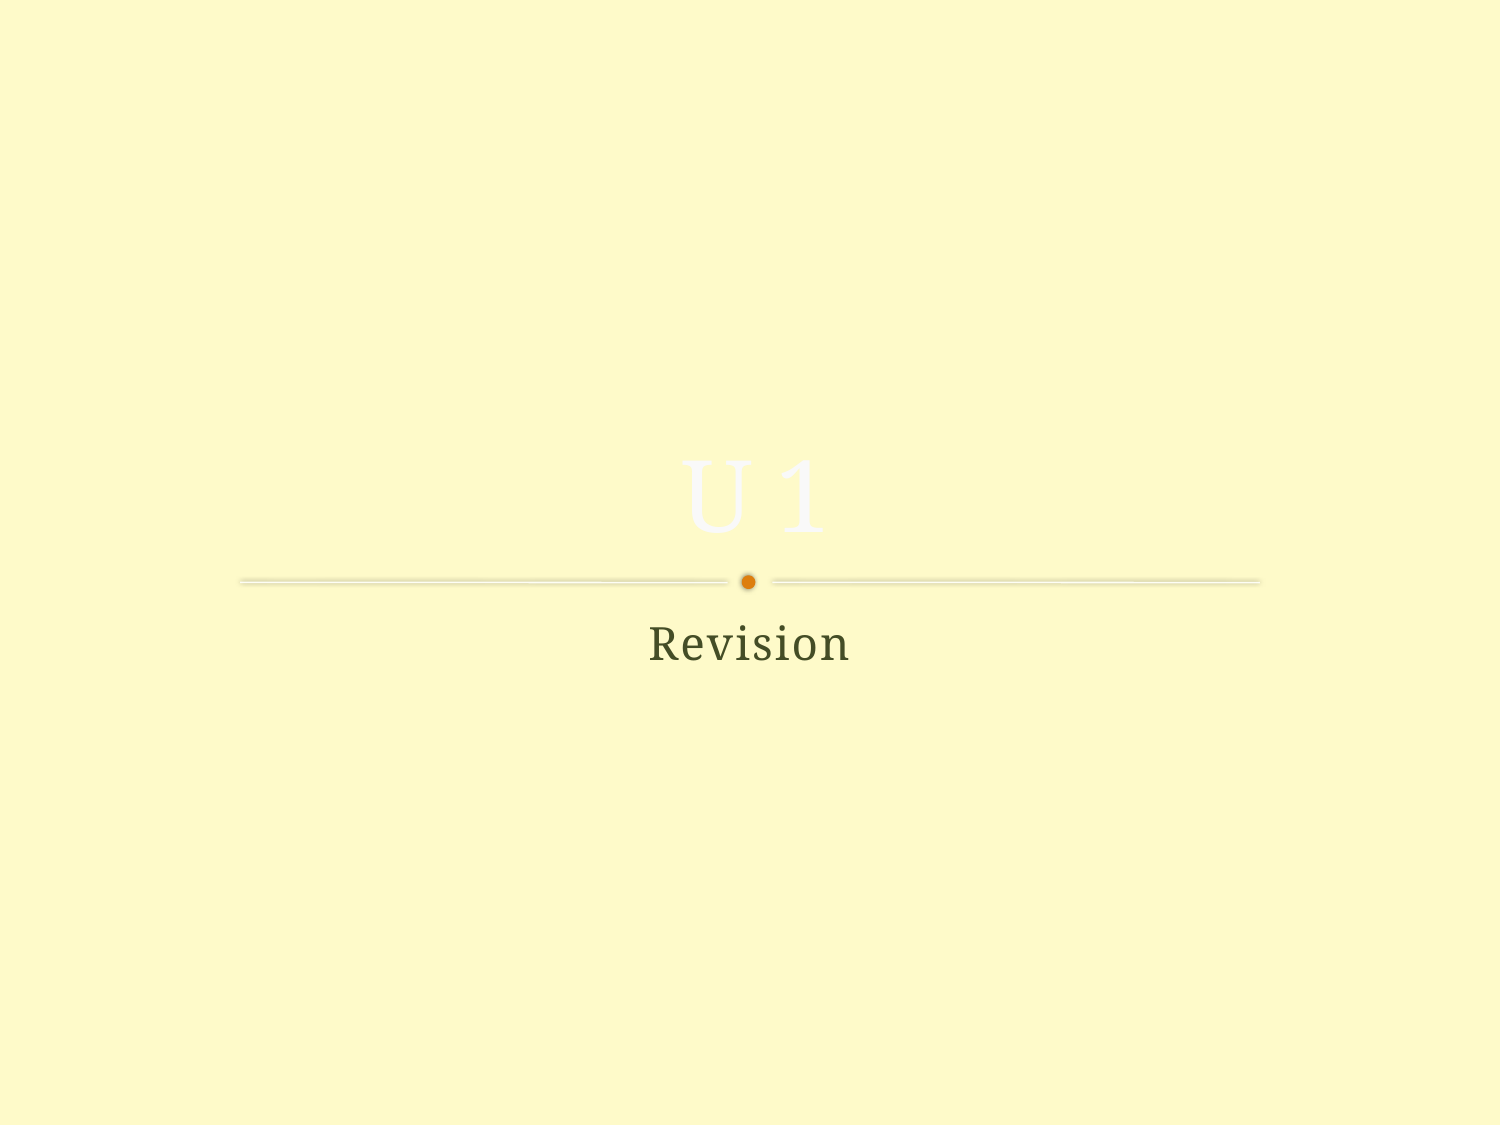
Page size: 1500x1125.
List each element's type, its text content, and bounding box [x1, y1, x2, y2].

title U 1 [74, 235, 1438, 561]
subtitle Revision [75, 606, 1438, 795]
